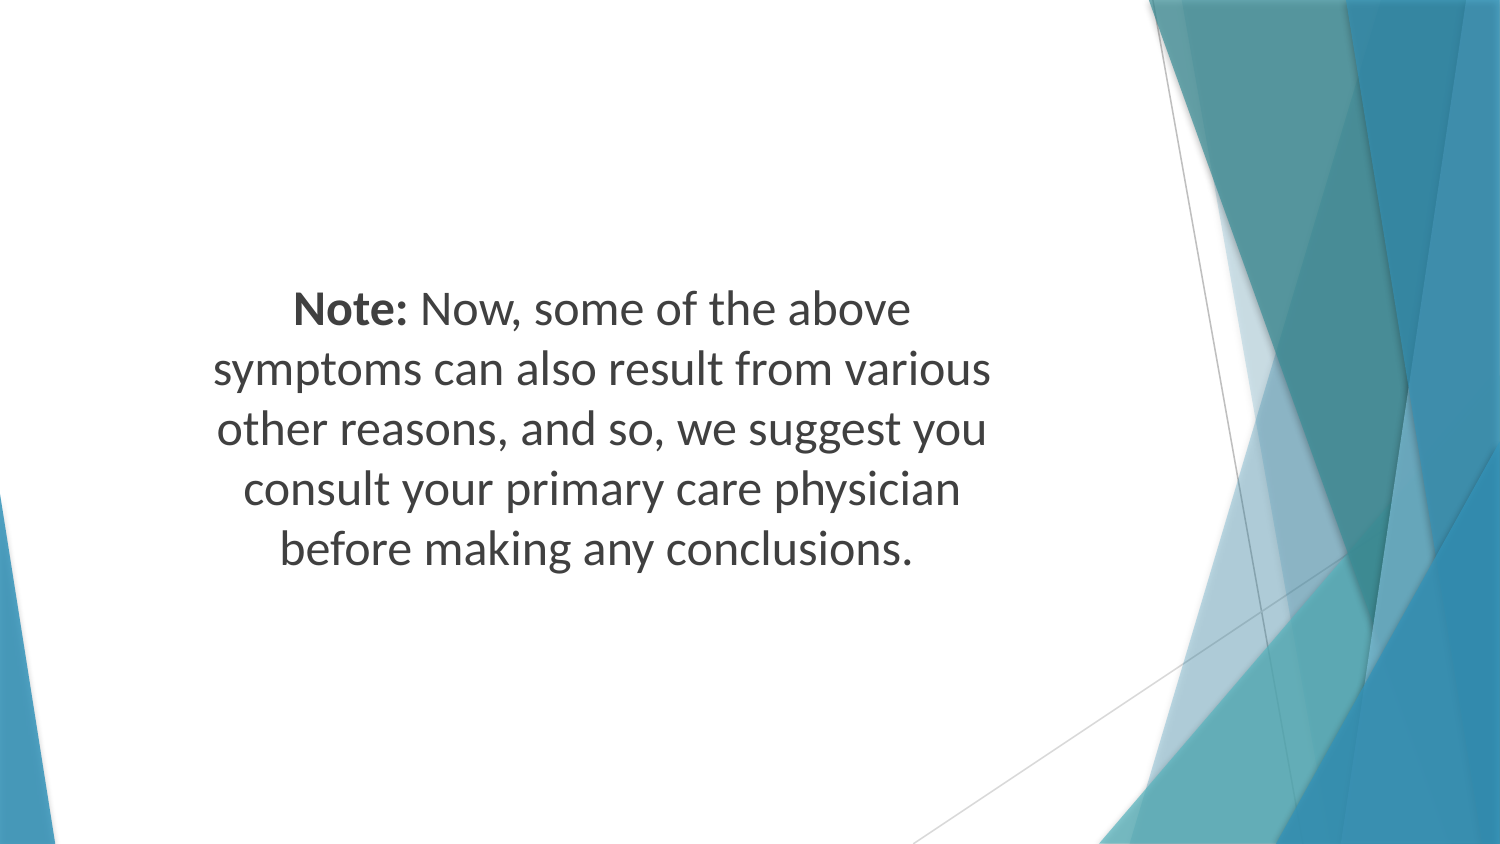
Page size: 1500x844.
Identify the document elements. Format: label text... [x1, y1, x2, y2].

list Note: Now, some of the above symptoms can also result from various other reasons, and so, we suggest you consult your primary care physician before making any conclusions. [194, 268, 1010, 682]
